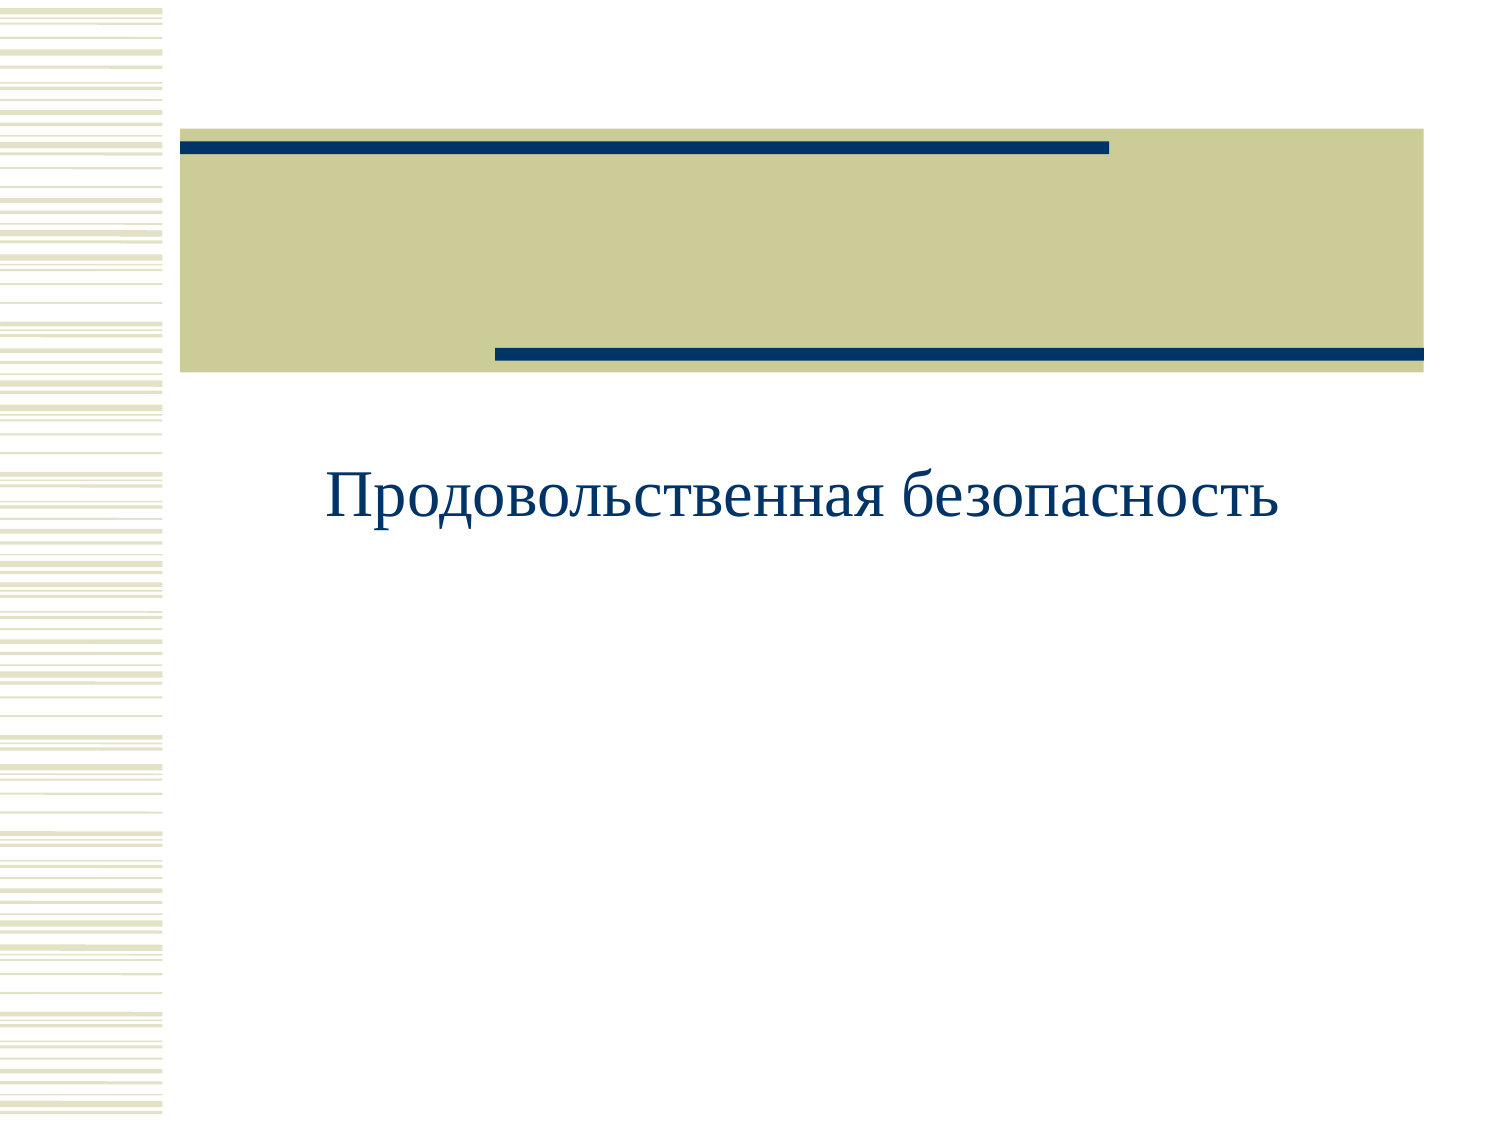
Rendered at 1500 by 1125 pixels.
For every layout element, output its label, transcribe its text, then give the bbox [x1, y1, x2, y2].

subtitle Продовольственная безопасность [257, 441, 1350, 934]
